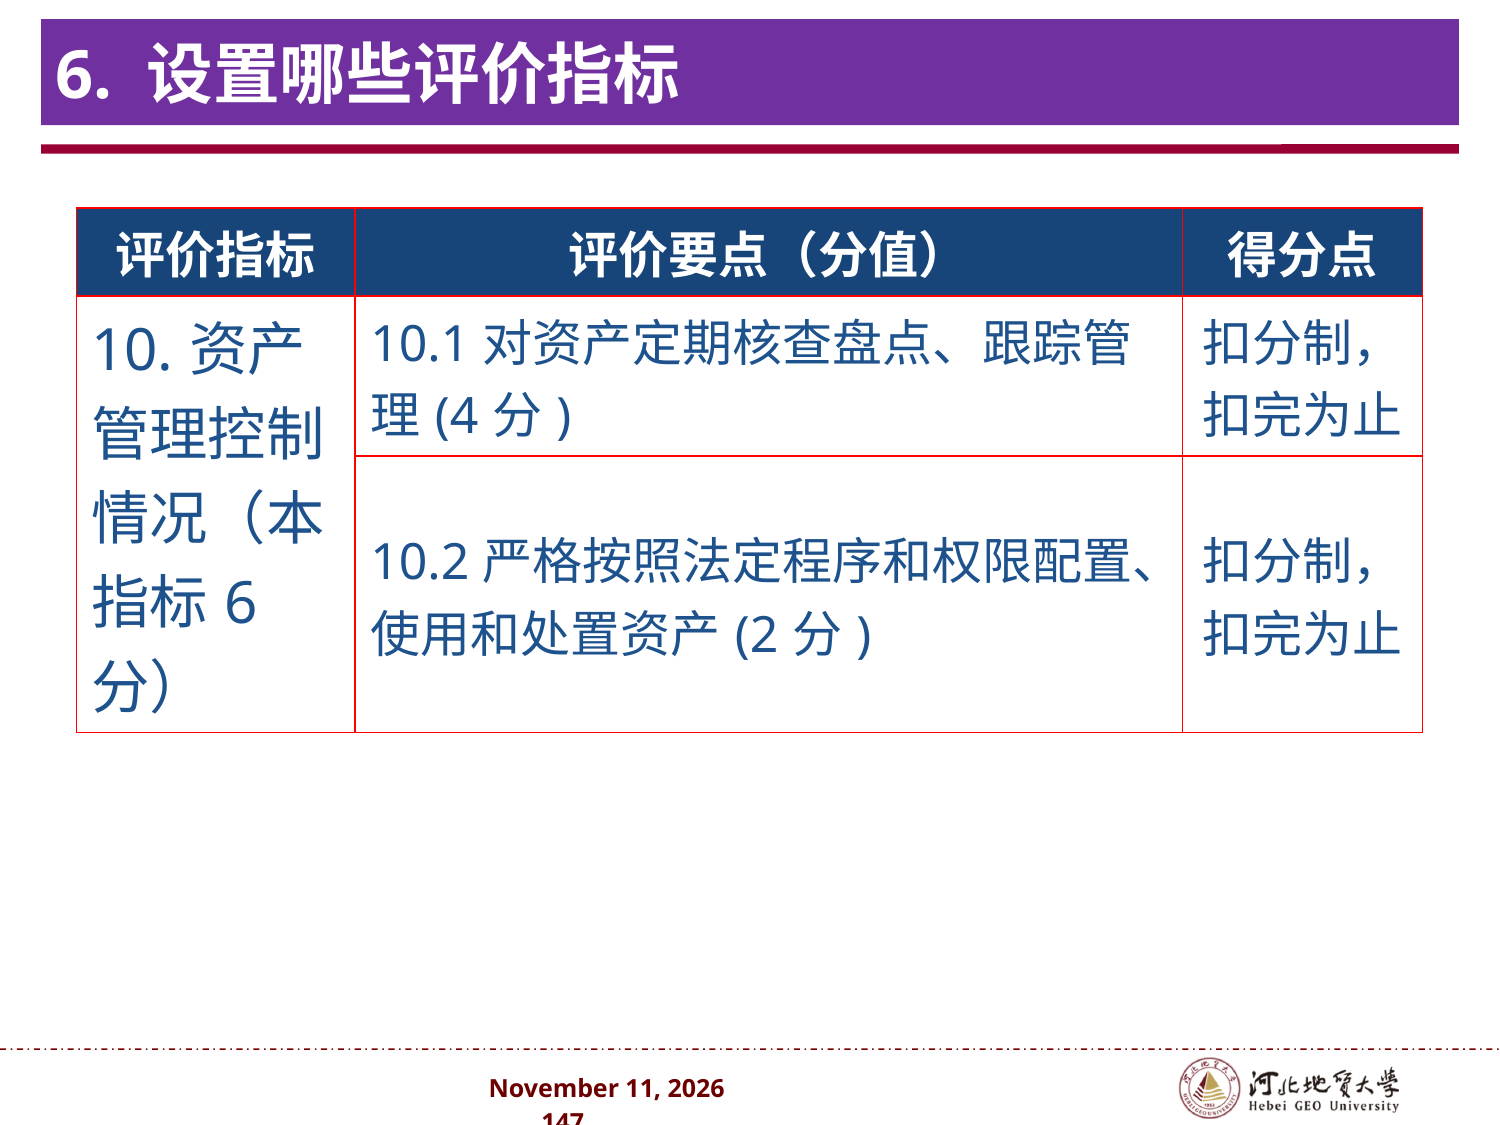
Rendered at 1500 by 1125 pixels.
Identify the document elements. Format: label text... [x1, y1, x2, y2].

table_cell 10.资产管理控制情况（本指标6分） [77, 297, 354, 732]
table_header 得分点 [1183, 209, 1422, 295]
table_cell 扣分制，扣完为止 [1183, 297, 1422, 455]
table_header 评价要点（分值） [356, 209, 1182, 295]
table_cell 10.2严格按照法定程序和权限配置、使用和处置资产(2分) [356, 457, 1182, 732]
table_header 评价指标 [77, 209, 354, 295]
picture [1159, 1049, 1420, 1125]
table_cell 10.1对资产定期核查盘点、跟踪管理(4分) [356, 297, 1182, 455]
table_cell 扣分制，扣完为止 [1183, 457, 1422, 732]
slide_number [473, 1064, 990, 1109]
title 6. 设置哪些评价指标 [40, 18, 1460, 126]
